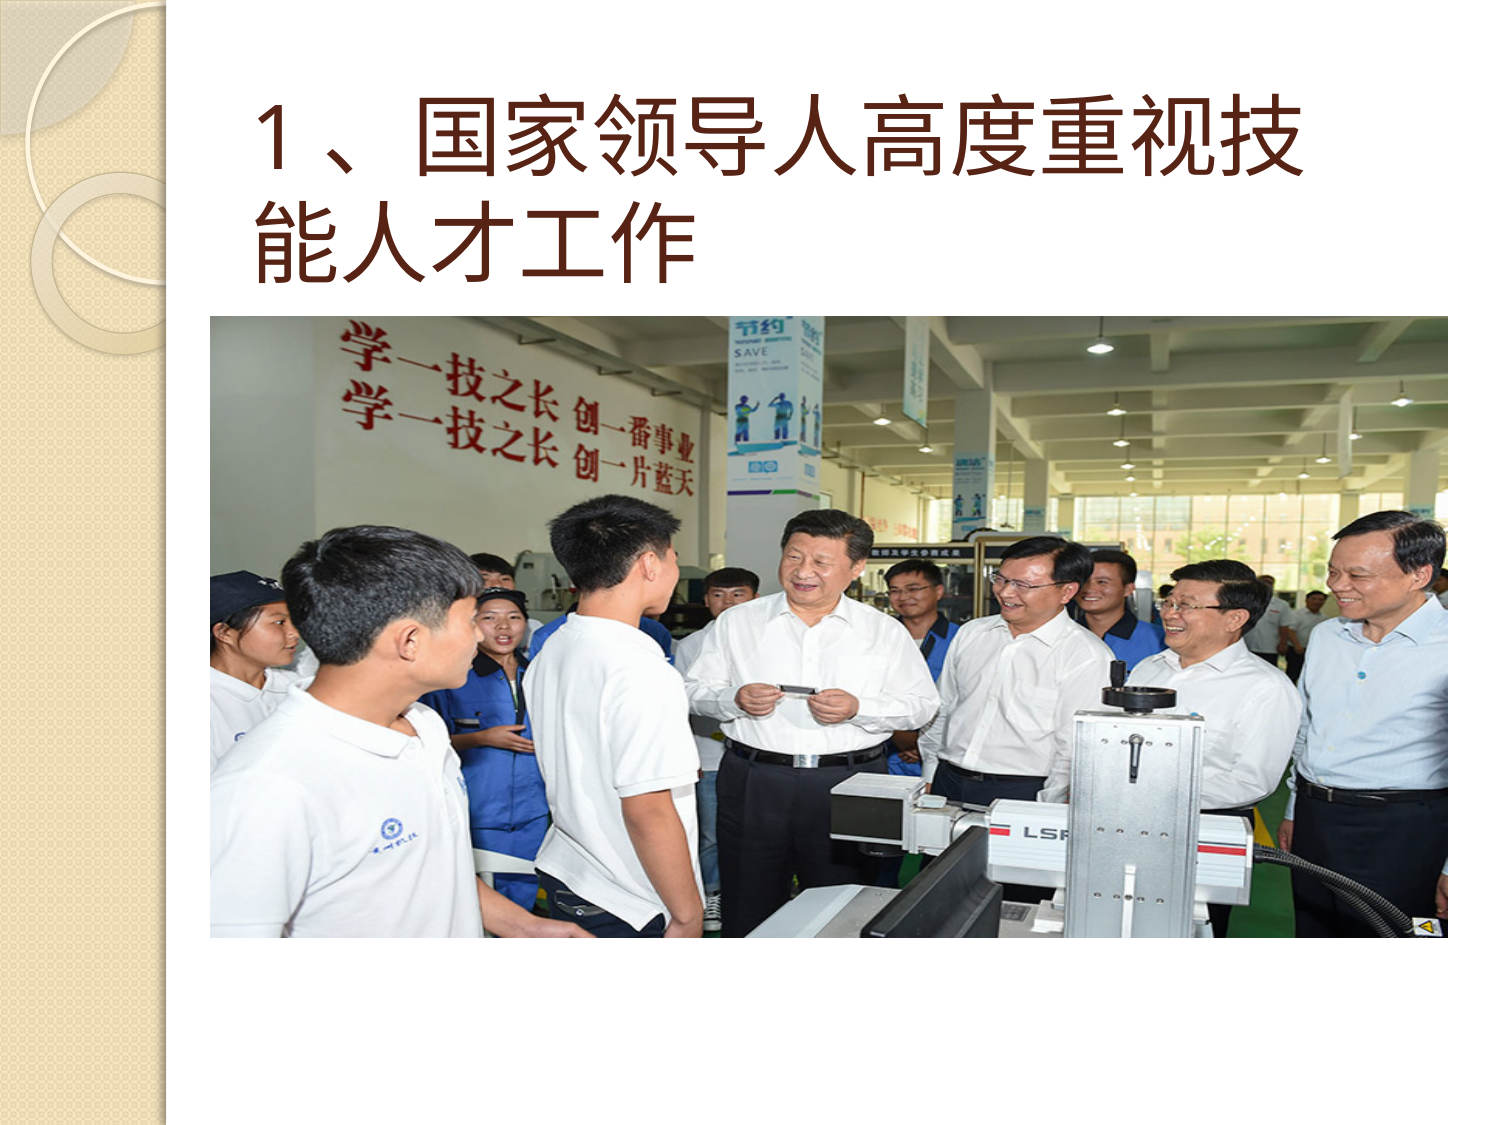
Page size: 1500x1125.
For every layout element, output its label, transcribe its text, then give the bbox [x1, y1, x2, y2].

title 1、国家领导人高度重视技能人才工作 [235, 35, 1407, 313]
picture [210, 316, 1448, 938]
